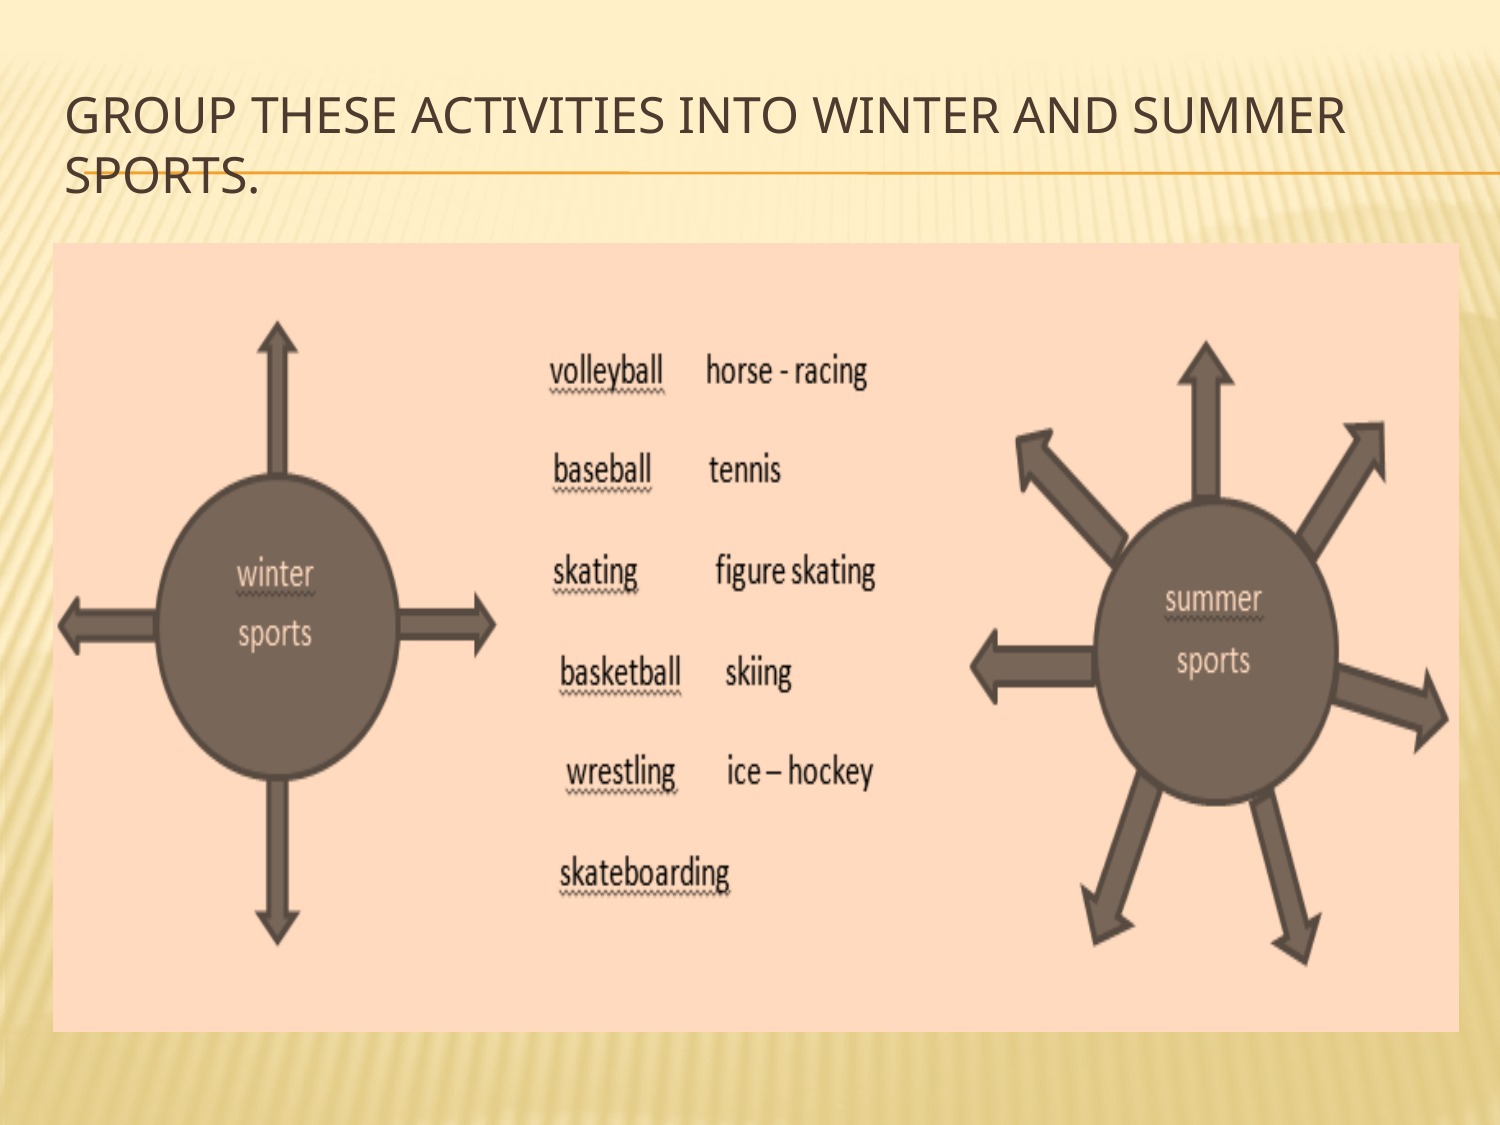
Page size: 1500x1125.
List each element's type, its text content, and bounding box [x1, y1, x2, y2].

picture [52, 243, 1460, 1032]
title Group these activities into winter and summer sports. [50, 75, 1475, 213]
